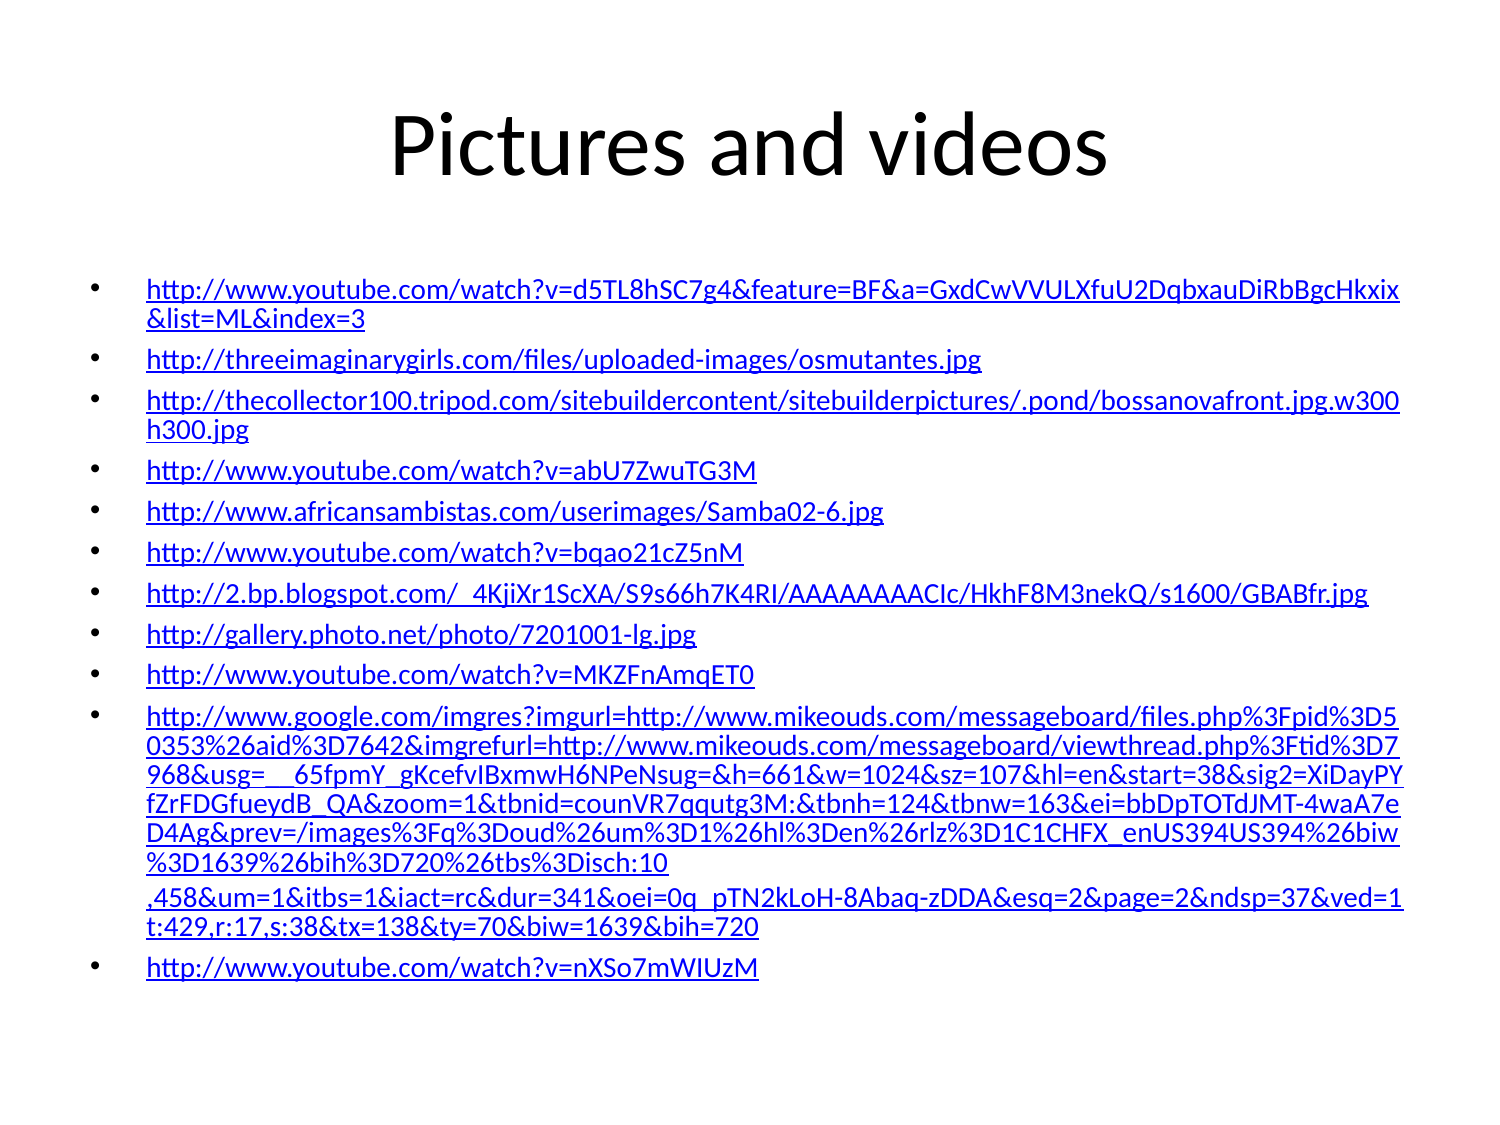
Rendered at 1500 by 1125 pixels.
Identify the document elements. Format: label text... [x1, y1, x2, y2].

title Pictures and videos [74, 44, 1426, 233]
list http://www.youtube.com/watch?v=d5TL8hSC7g4&feature=BF&a=GxdCwVVULXfuU2DqbxauDiRbBgcHkxix&list=ML&index=3 http://threeimaginarygirls.com/files/uploaded-images/osmutantes.jpg http://thecollector100.tripod.com/sitebuildercontent/sitebuilderpictures/.pond/bossanovafront.jpg.w300h300.jpg http://www.youtube.com/watch?v=abU7ZwuTG3M http://www.africansambistas.com/userimages/Samba02-6.jpg http://www.youtube.com/watch?v=bqao21cZ5nM http://2.bp.blogspot.com/_4KjiXr1ScXA/S9s66h7K4RI/AAAAAAAACIc/HkhF8M3nekQ/s1600/GBABfr.jpg http://gallery.photo.net/photo/7201001-lg.jpg http://www.youtube.com/watch?v=MKZFnAmqET0 http://www.google.com/imgres?imgurl=http://www.mikeouds.com/messageboard/files.php%3Fpid%3D50353%26aid%3D7642&imgrefurl=http://www.mikeouds.com/messageboard/viewthread.php%3Ftid%3D7968&usg=__65fpmY_gKcefvIBxmwH6NPeNsug=&h=661&w=1024&sz=107&hl=en&start=38&sig2=XiDayPYfZrFDGfueydB_QA&zoom=1&tbnid=counVR7qqutg3M:&tbnh=124&tbnw=163&ei=bbDpTOTdJMT-4waA7eD4Ag&prev=/images%3Fq%3Doud%26um%3D1%26hl%3Den%26rlz%3D1C1CHFX_enUS394US394%26biw%3D1639%26bih%3D720%26tbs%3Disch:10,458&um=1&itbs=1&iact=rc&dur=341&oei=0q_pTN2kLoH-8Abaq-zDDA&esq=2&page=2&ndsp=37&ved=1t:429,r:17,s:38&tx=138&ty=70&biw=1639&bih=720 http://www.youtube.com/watch?v=nXSo7mWIUzM [74, 262, 1426, 1006]
